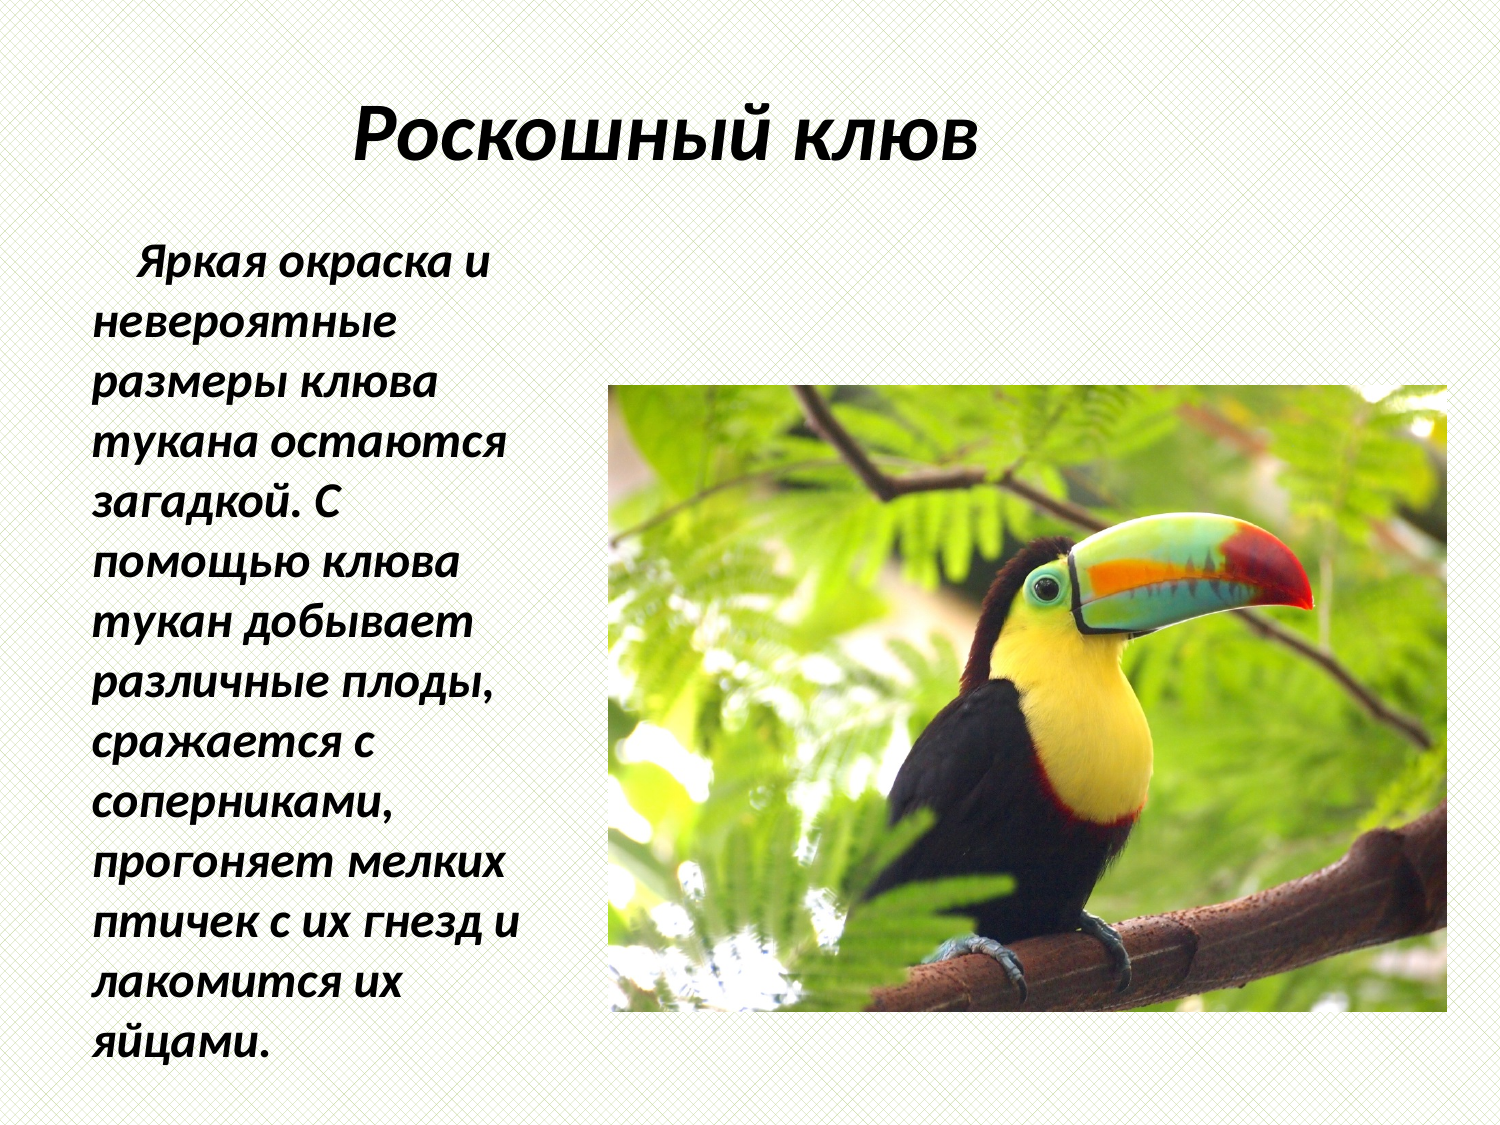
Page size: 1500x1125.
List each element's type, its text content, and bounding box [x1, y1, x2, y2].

title Роскошный клюв [75, 66, 1365, 185]
list Яркая окраска и невероятные размеры клюва тукана остаются загадкой. С помощью клюва тукан добывает различные плоды, сражается с соперниками, прогоняет мелких птичек с их гнезд и лакомится их яйцами. [76, 219, 569, 982]
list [608, 385, 1447, 1012]
